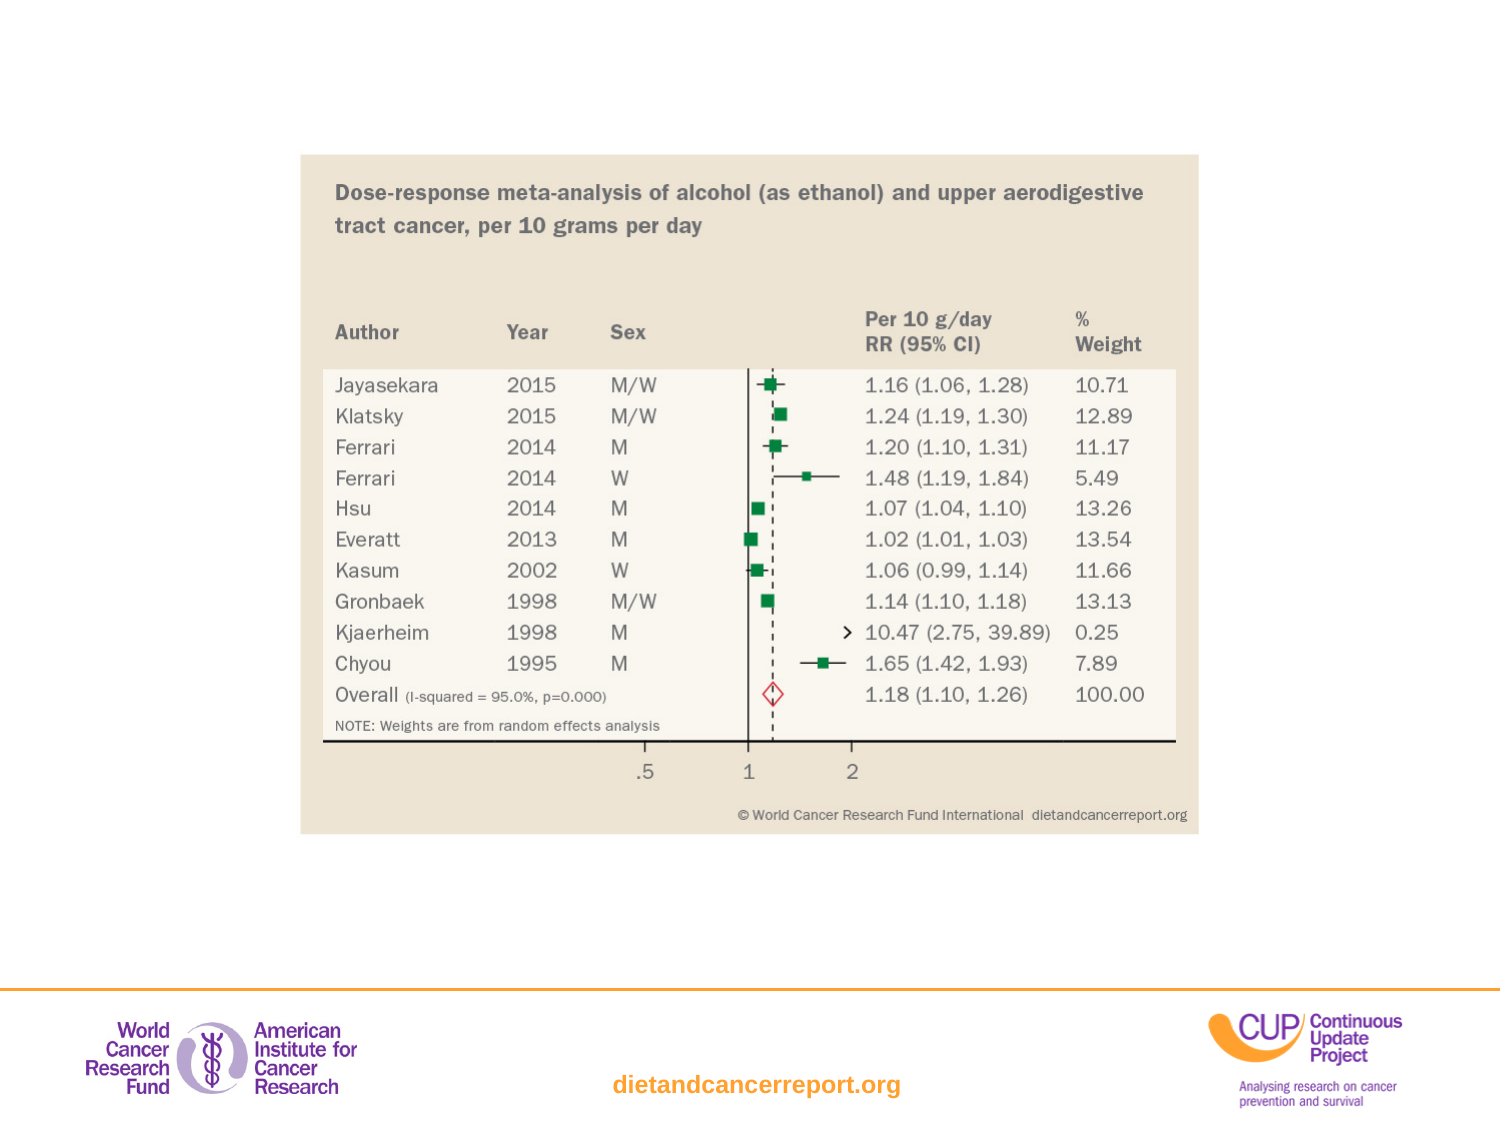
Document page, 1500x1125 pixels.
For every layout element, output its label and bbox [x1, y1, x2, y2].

picture [1207, 1013, 1403, 1109]
picture [86, 1022, 357, 1094]
picture [271, 125, 1229, 867]
